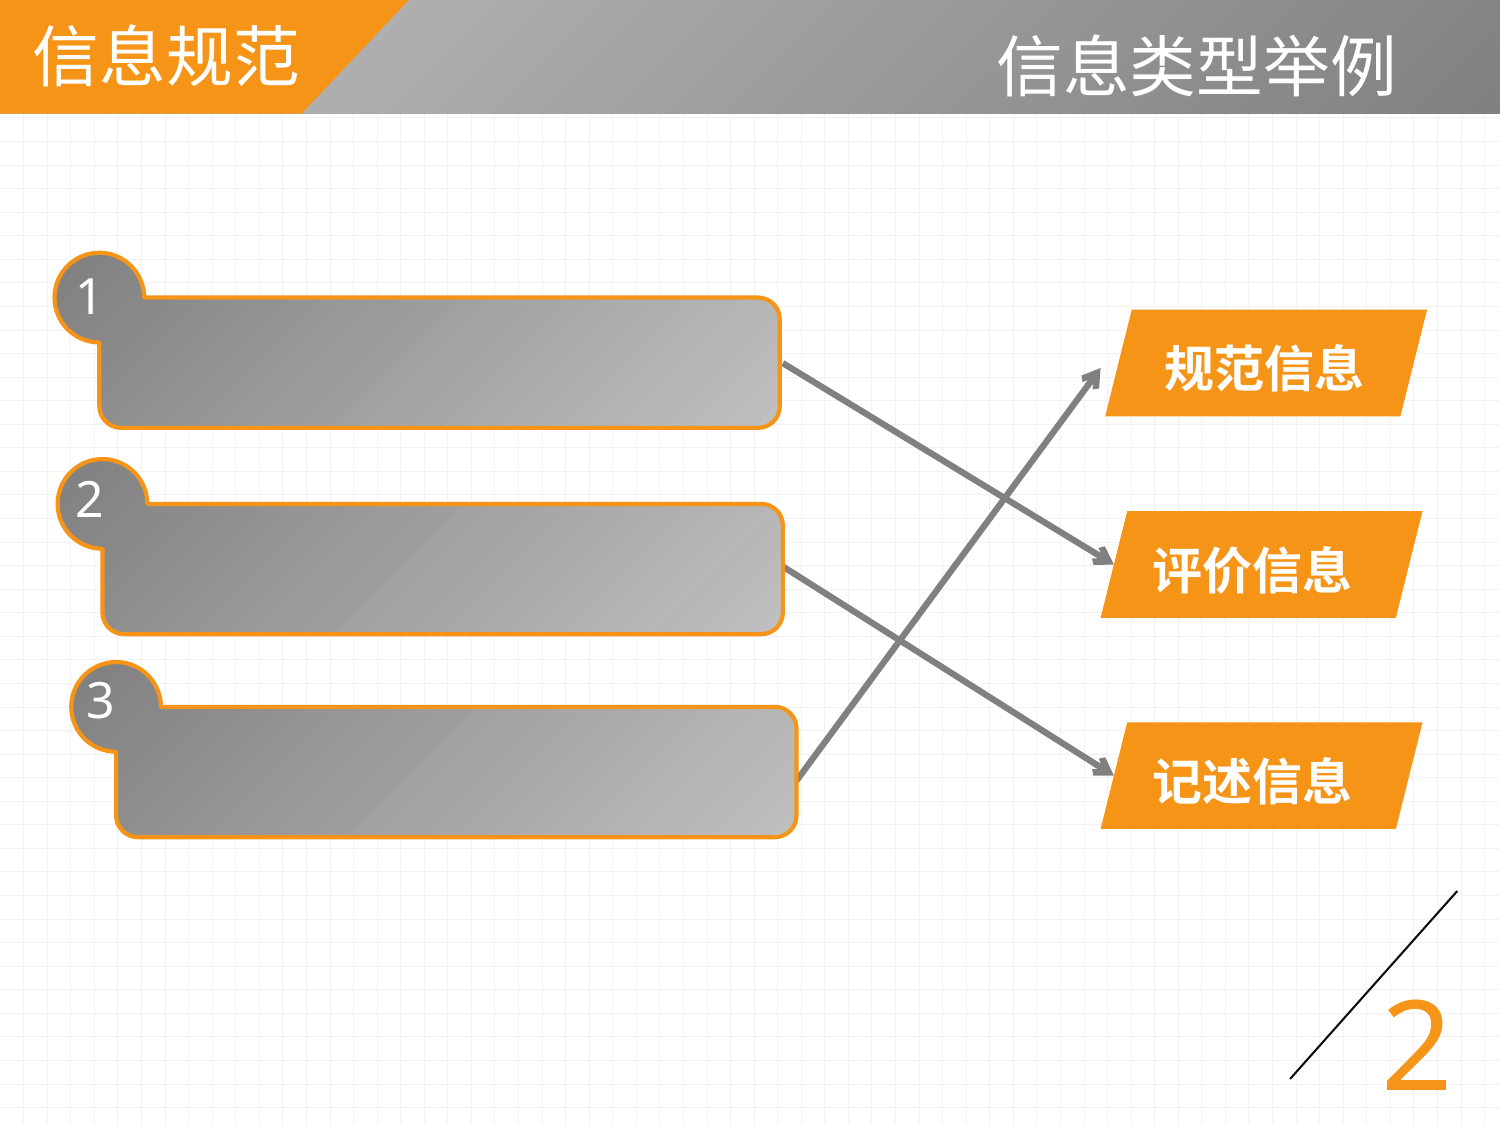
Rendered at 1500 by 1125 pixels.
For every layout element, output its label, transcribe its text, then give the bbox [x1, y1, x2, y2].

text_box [1104, 309, 1428, 417]
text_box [1100, 722, 1423, 830]
text_box 1 [60, 257, 226, 332]
text_box [68, 482, 777, 637]
text_box 2 [60, 460, 144, 536]
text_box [1105, 627, 1115, 720]
text_box 3 [71, 660, 154, 736]
text_box [55, 484, 60, 524]
text_box 信息规范 [18, 7, 562, 103]
text_box [79, 679, 799, 840]
text_box [75, 250, 123, 257]
text_box [52, 271, 60, 324]
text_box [779, 564, 791, 776]
text_box 信息类型举例 [867, 17, 1412, 113]
text_box [67, 295, 782, 430]
text_box 2 [1367, 958, 1473, 1124]
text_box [782, 362, 1099, 562]
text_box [796, 367, 1101, 781]
text_box [86, 456, 119, 460]
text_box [1105, 424, 1115, 509]
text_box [1100, 510, 1423, 619]
